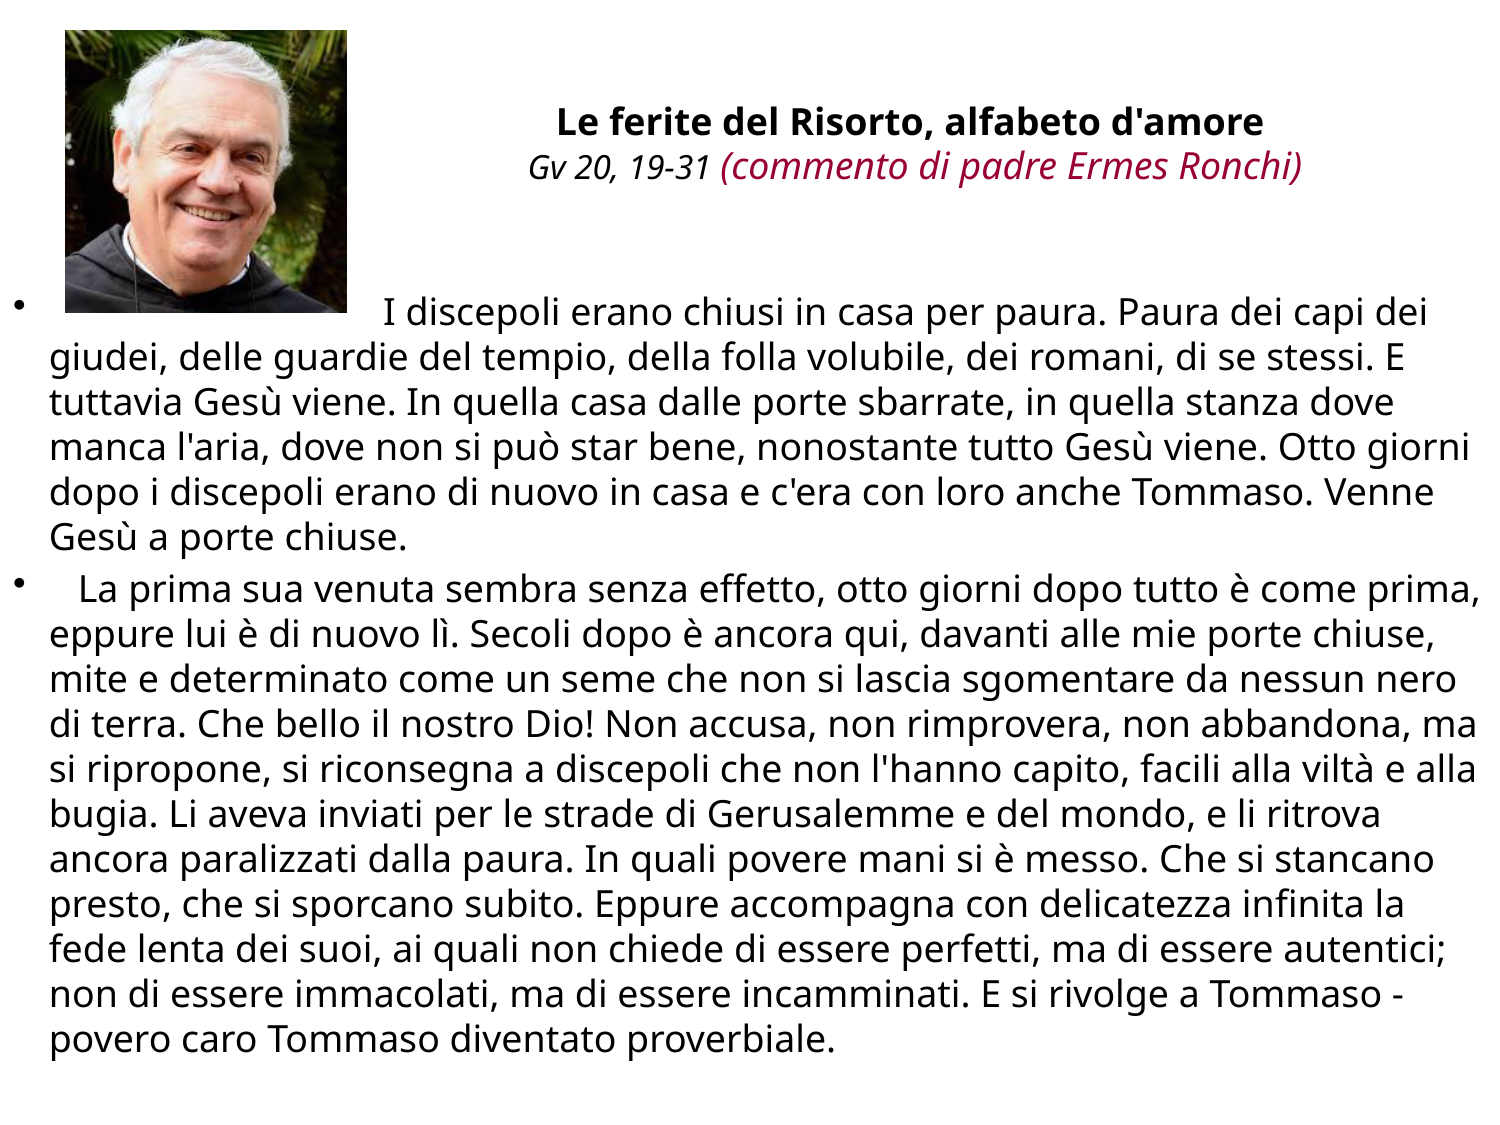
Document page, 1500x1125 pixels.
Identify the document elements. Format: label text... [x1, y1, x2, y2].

text_box I discepoli erano chiusi in casa per paura. Paura dei capi dei giudei, delle guardie del tempio, della folla volubile, dei romani, di se stessi. E tuttavia Gesù viene. In quella casa dalle porte sbarrate, in quella stanza dove manca l'aria, dove non si può star bene, nonostante tutto Gesù viene. Otto giorni dopo i discepoli erano di nuovo in casa e c'era con loro anche Tommaso. Venne Gesù a porte chiuse. La prima sua venuta sembra senza effetto, otto giorni dopo tutto è come prima, eppure lui è di nuovo lì. Secoli dopo è ancora qui, davanti alle mie porte chiuse, mite e determinato come un seme che non si lascia sgomentare da nessun nero di terra. Che bello il nostro Dio! Non accusa, non rimprovera, non abbandona, ma si ripropone, si riconsegna a discepoli che non l'hanno capito, facili alla viltà e alla bugia. Li aveva inviati per le strade di Gerusalemme e del mondo, e li ritrova ancora paralizzati dalla paura. In quali povere mani si è messo. Che si stancano presto, che si sporcano subito. Eppure accompagna con delicatezza infinita la fede lenta dei suoi, ai quali non chiede di essere perfetti, ma di essere autentici; non di essere immacolati, ma di essere incamminati. E si rivolge a Tommaso - povero caro Tommaso diventato proverbiale. [0, 801, 1499, 1068]
text_box I discepoli erano chiusi in casa per paura. Paura dei capi dei giudei, delle guardie del tempio, della folla volubile, dei romani, di se stessi. E tuttavia Gesù viene. In quella casa dalle porte sbarrate, in quella stanza dove manca l'aria, dove non si può star bene, nonostante tutto Gesù viene. Otto giorni dopo i discepoli erano di nuovo in casa e c'era con loro anche Tommaso. Venne Gesù a porte chiuse. La prima sua venuta sembra senza effetto, otto giorni dopo tutto è come prima, eppure lui è di nuovo lì. Secoli dopo è ancora qui, davanti alle mie porte chiuse, mite e determinato come un seme che non si lascia sgomentare da nessun nero di terra. Che bello il nostro Dio! Non accusa, non rimprovera, non abbandona, ma si ripropone, si riconsegna a discepoli che non l'hanno capito, facili alla viltà e alla bugia. Li aveva inviati per le strade di Gerusalemme e del mondo, e li ritrova ancora paralizzati dalla paura. In quali povere mani si è messo. Che si stancano presto, che si sporcano subito. Eppure accompagna con delicatezza infinita la fede lenta dei suoi, ai quali non chiede di essere perfetti, ma di essere autentici; non di essere immacolati, ma di essere incamminati. E si rivolge a Tommaso - povero caro Tommaso diventato proverbiale. [0, 280, 1499, 799]
picture [64, 30, 347, 313]
text_box Le ferite del Risorto, alfabeto d'amore Gv 20, 19-31 (commento di padre Ermes Ronchi) [347, 90, 1485, 240]
